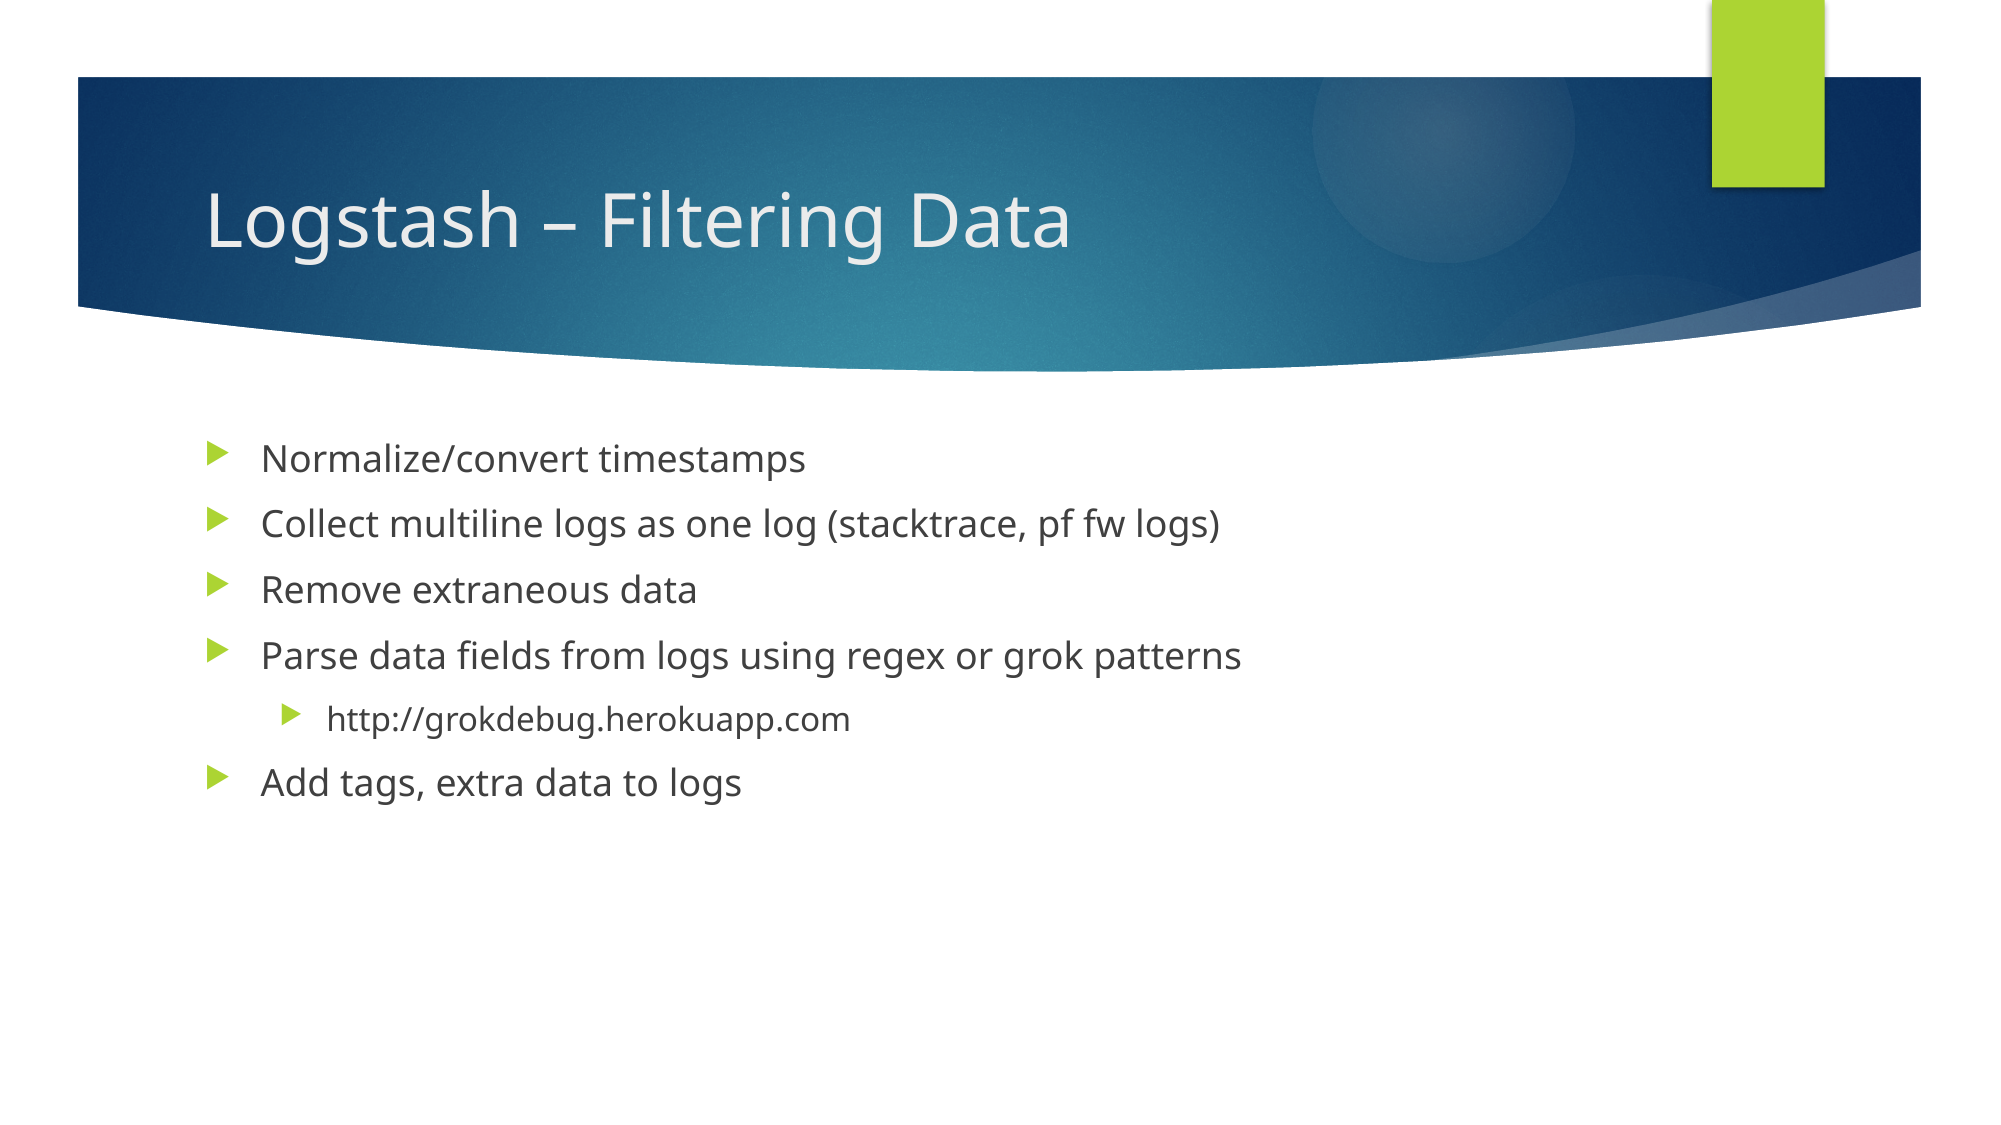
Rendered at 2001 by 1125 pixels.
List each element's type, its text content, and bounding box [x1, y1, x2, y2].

list Normalize/convert timestamps Collect multiline logs as one log (stacktrace, pf fw logs) Remove extraneous data Parse data fields from logs using regex or grok patterns http://grokdebug.herokuapp.com Add tags, extra data to logs [189, 427, 1627, 988]
title Logstash – Filtering Data [189, 159, 1627, 276]
